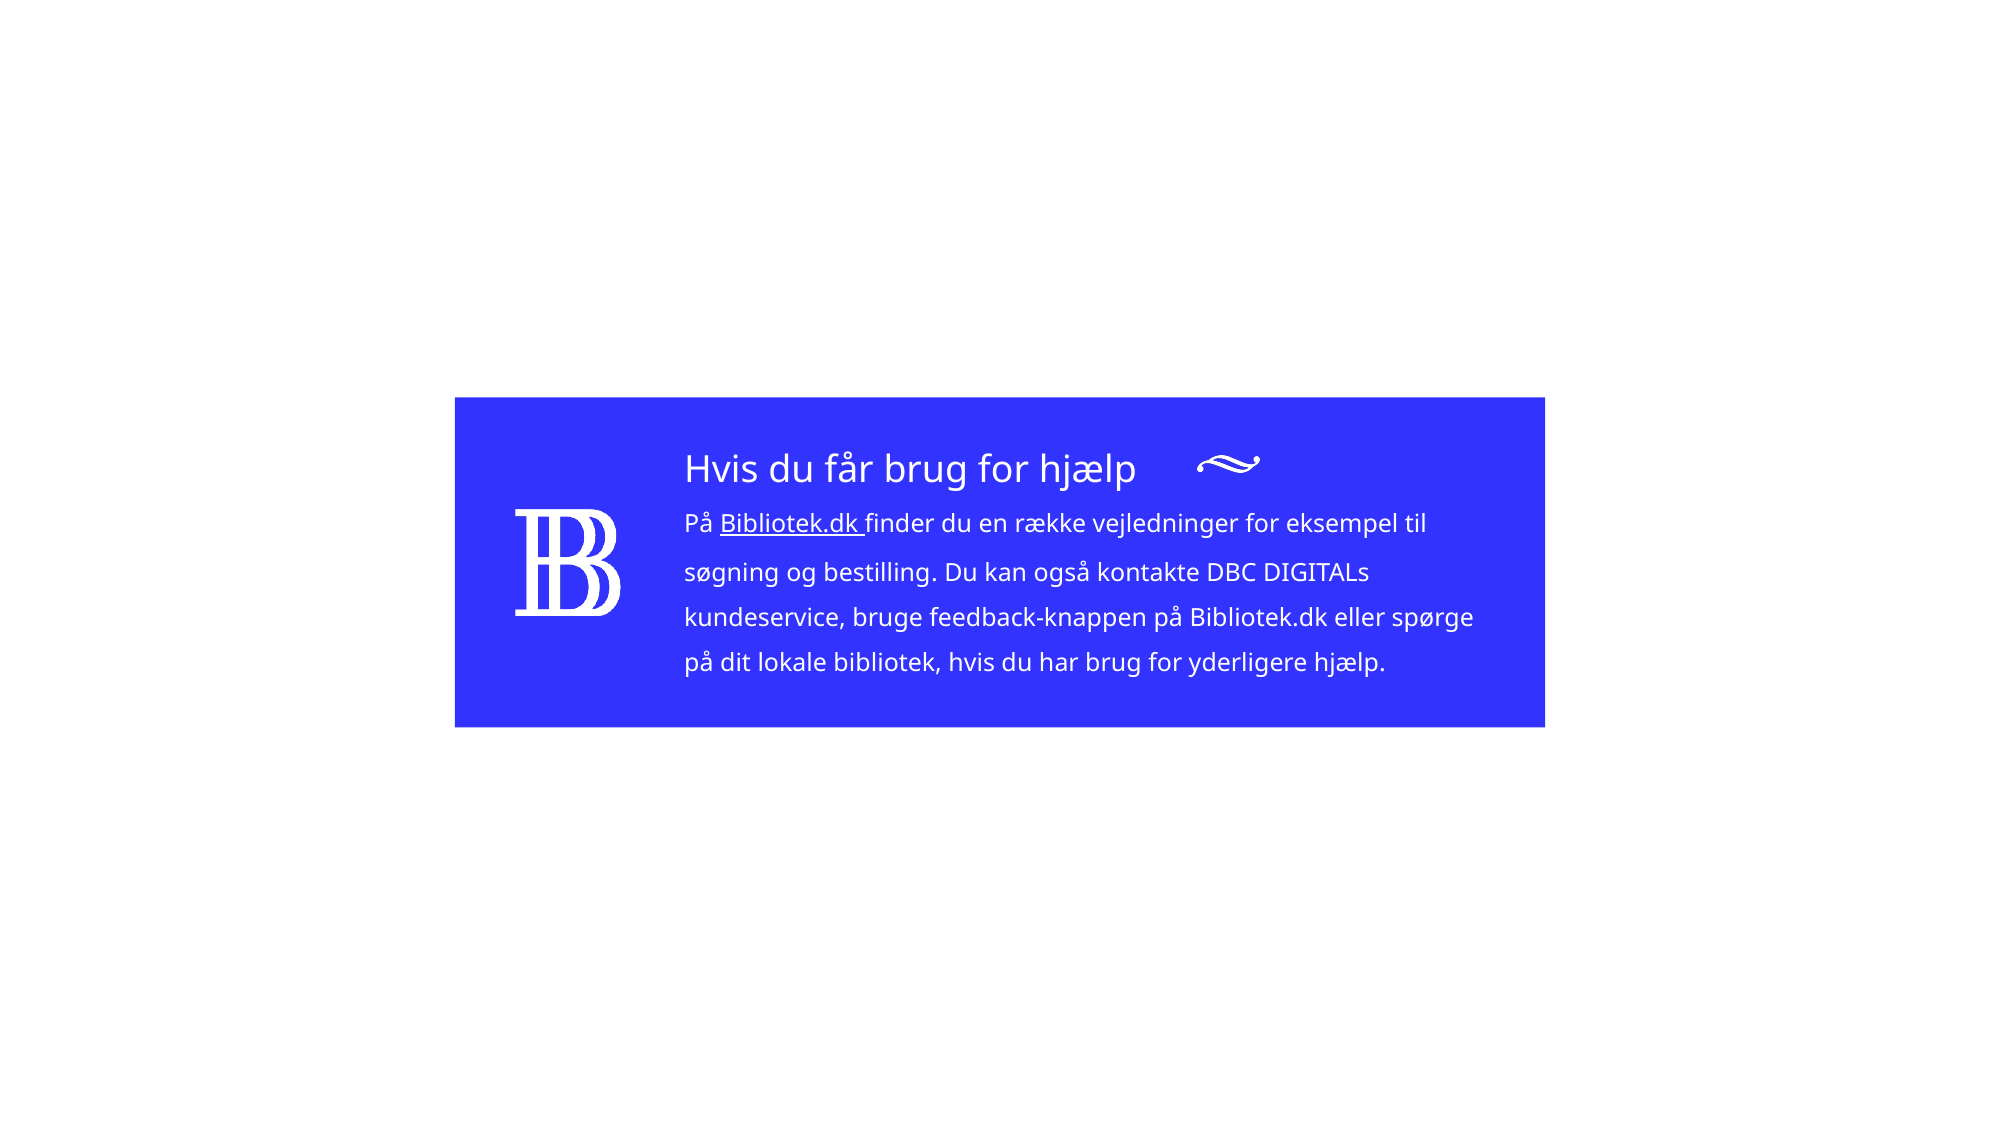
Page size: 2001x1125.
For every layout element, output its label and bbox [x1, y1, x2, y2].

picture [513, 508, 621, 616]
picture [1197, 455, 1260, 473]
